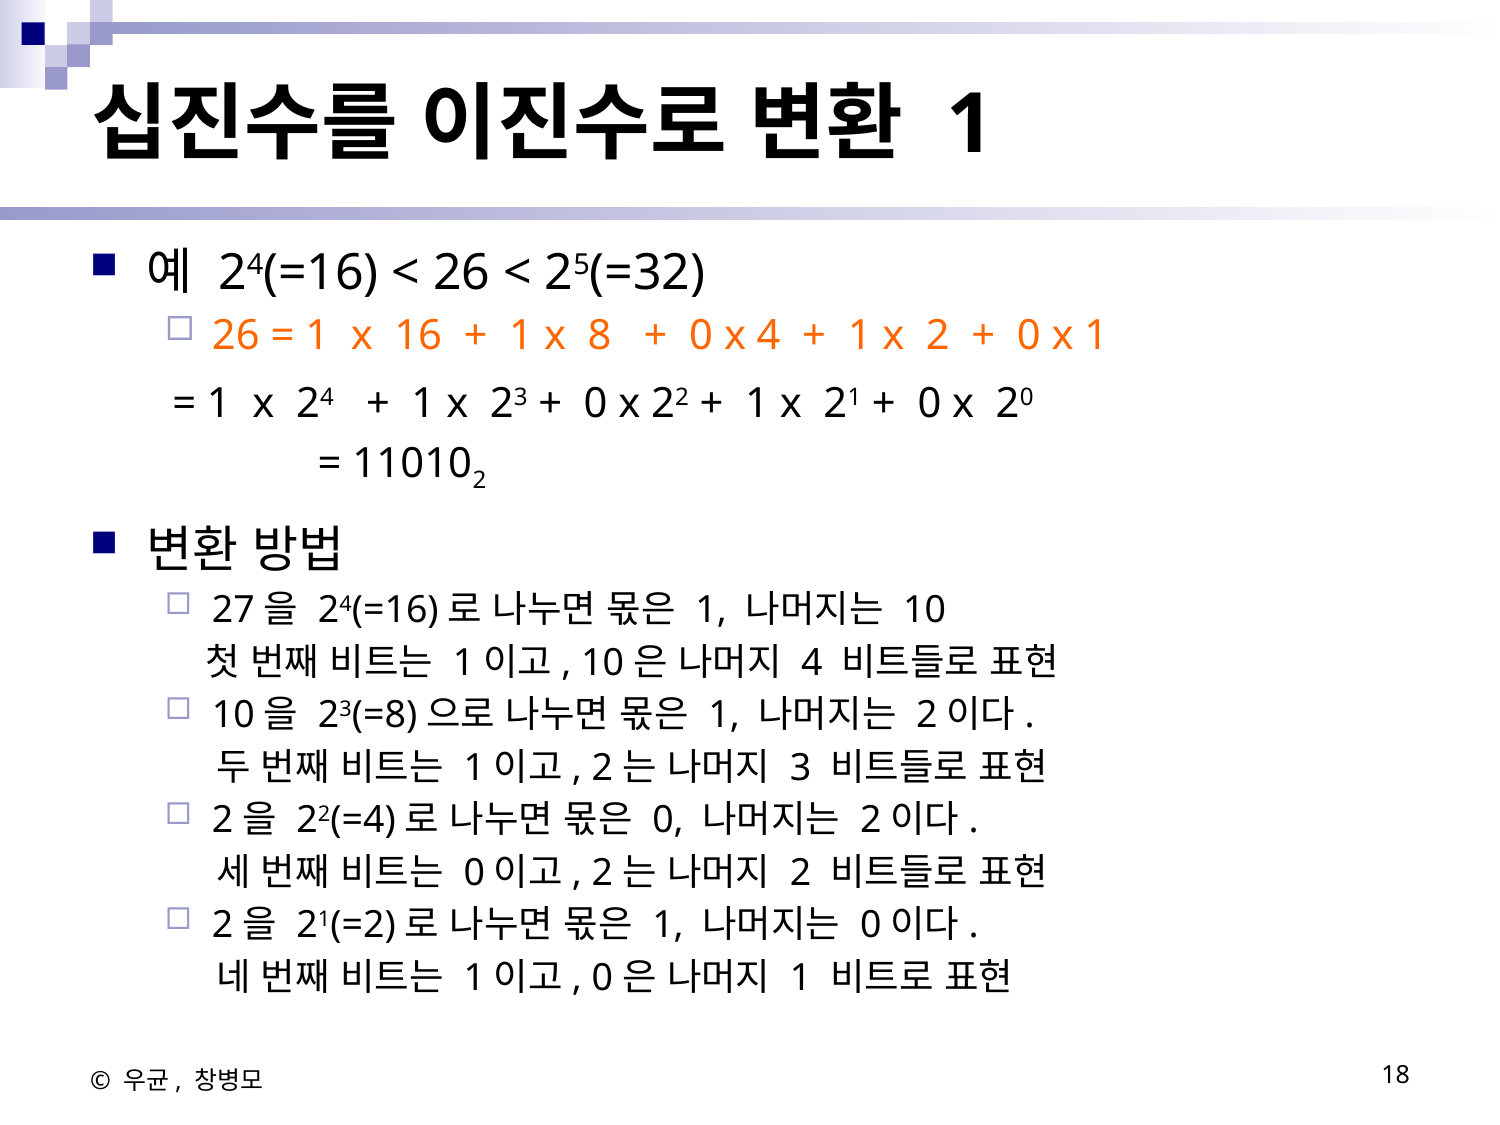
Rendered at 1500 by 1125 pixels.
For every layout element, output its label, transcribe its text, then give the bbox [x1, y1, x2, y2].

list 예 24(=16) < 26 < 25(=32) 26 = 1 x 16 + 1 x 8 + 0 x 4 + 1 x 2 + 0 x 1 = 1 x 24 + 1 x 23 + 0 x 22 + 1 x 21 + 0 x 20 = 110102 변환 방법 27을 24(=16)로 나누면 몫은 1, 나머지는 10 첫 번째 비트는 1이고, 10은 나머지 4 비트들로 표현 10을 23(=8)으로 나누면 몫은 1, 나머지는 2이다. 두 번째 비트는 1이고, 2는 나머지 3 비트들로 표현 2을 22(=4)로 나누면 몫은 0, 나머지는 2이다. 세 번째 비트는 0이고, 2는 나머지 2 비트들로 표현 2을 21(=2)로 나누면 몫은 1, 나머지는 0이다. 네 번째 비트는 1이고, 0은 나머지 1 비트로 표현 [75, 231, 1425, 1024]
title 십진수를 이진수로 변환 1 [76, 42, 1427, 197]
slide_number © 우균, 창병모 [75, 1024, 425, 1103]
slide_number 18 [1074, 1025, 1425, 1100]
